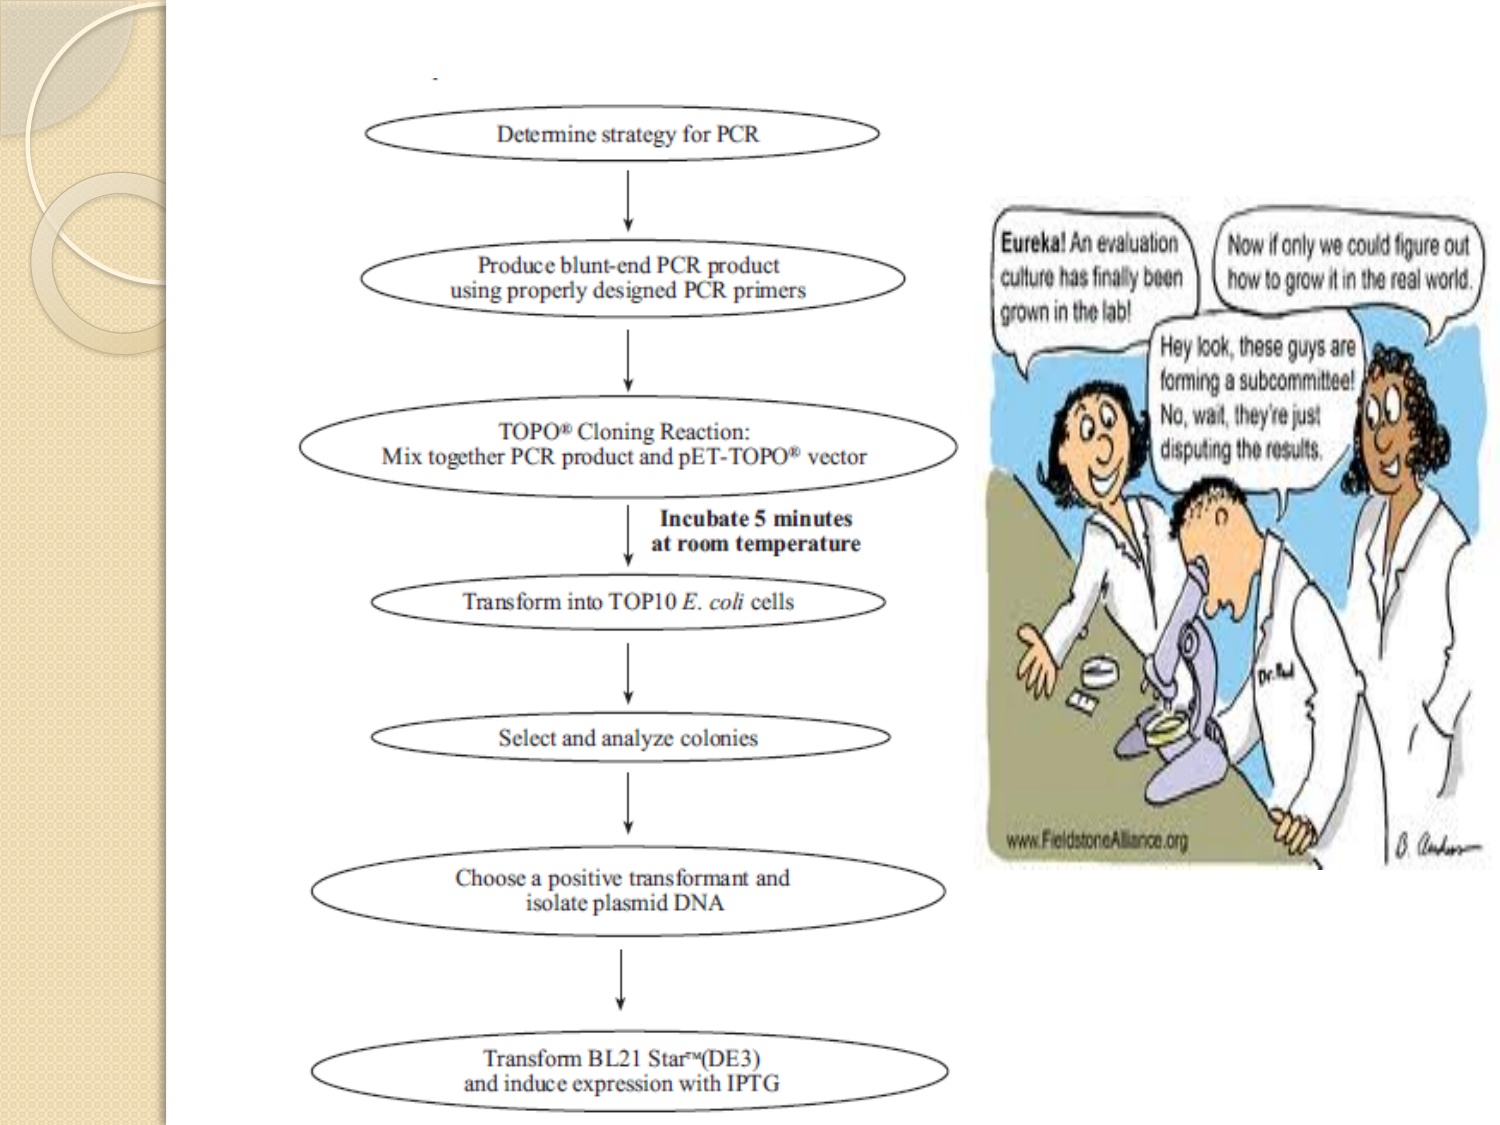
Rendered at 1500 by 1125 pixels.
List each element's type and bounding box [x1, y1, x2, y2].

picture [170, 77, 1500, 1125]
